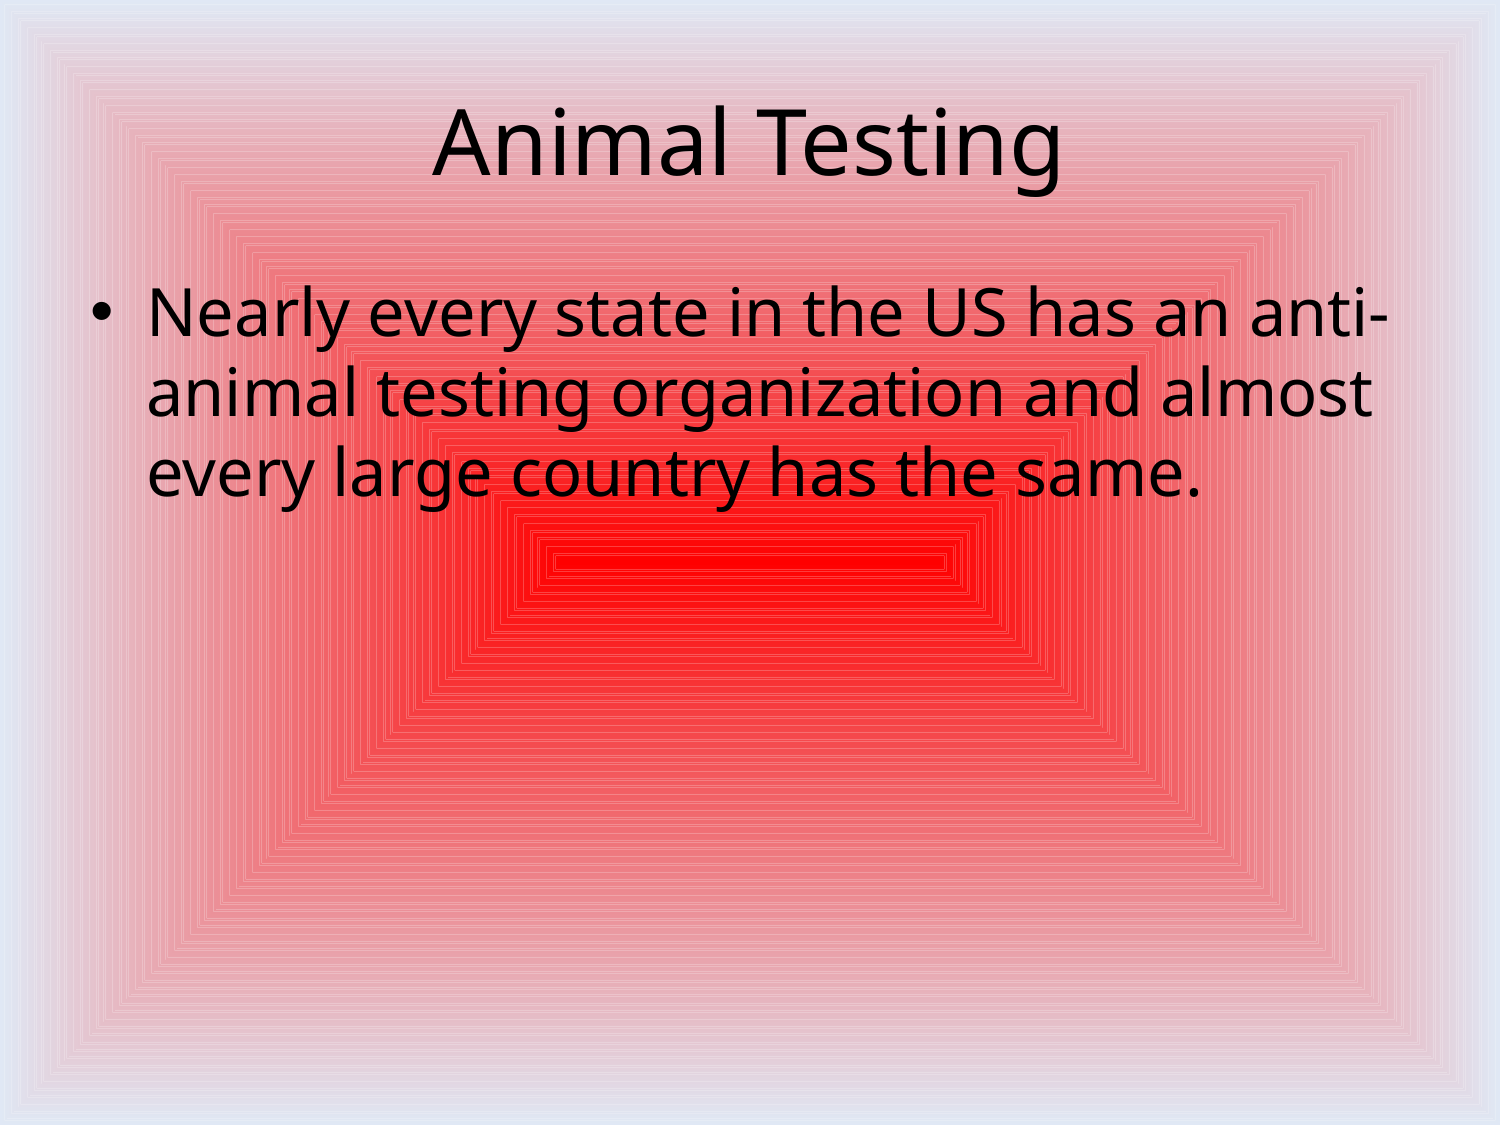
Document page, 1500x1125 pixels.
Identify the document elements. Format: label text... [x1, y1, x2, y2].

title Animal Testing [75, 45, 1425, 233]
list Nearly every state in the US has an anti-animal testing organization and almost every large country has the same. [75, 262, 1425, 1005]
